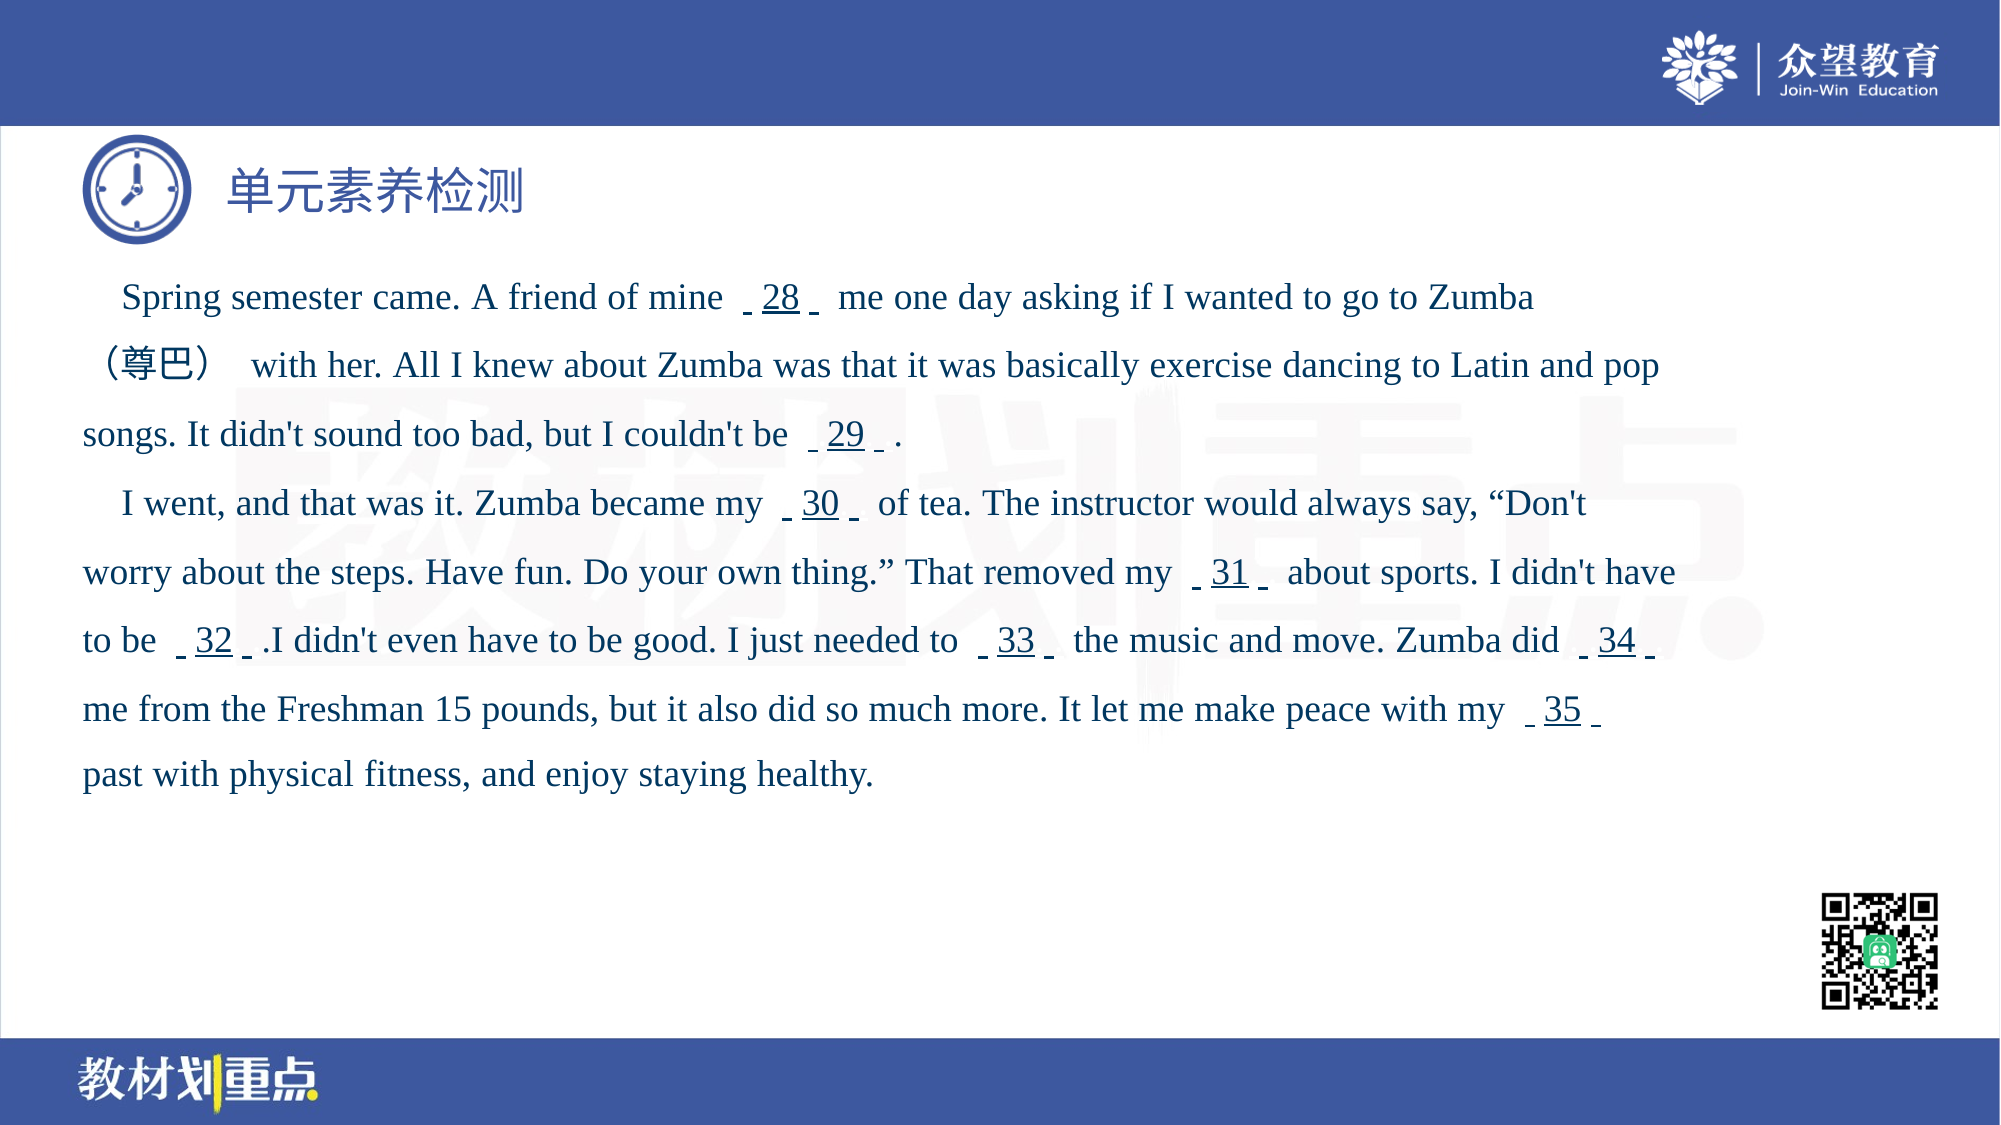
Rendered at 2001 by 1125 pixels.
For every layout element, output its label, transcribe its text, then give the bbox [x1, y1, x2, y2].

picture [0, 0, 2000, 1125]
text_box Spring semester came. A friend of mine . .28. . me one day asking if I wanted to go to Zumba （尊巴） with her. All I knew about Zumba was that it was basically exercise dancing to Latin and pop songs. It didn't sound too bad, but I couldn't be . .29. .. I went, and that was it. Zumba became my . .30. . of tea. The instructor would always say, “Don't worry about the steps. Have fun. Do your own thing.” That removed my . .31. . about sports. I didn't have to be . .32. ..I didn't even have to be good. I just needed to . .33. . the music and move. Zumba did . .34. . me from the Freshman 15 pounds, but it also did so much more. It let me make peace with my . .35. . past with physical fitness, and enjoy staying healthy. [82, 248, 1817, 787]
